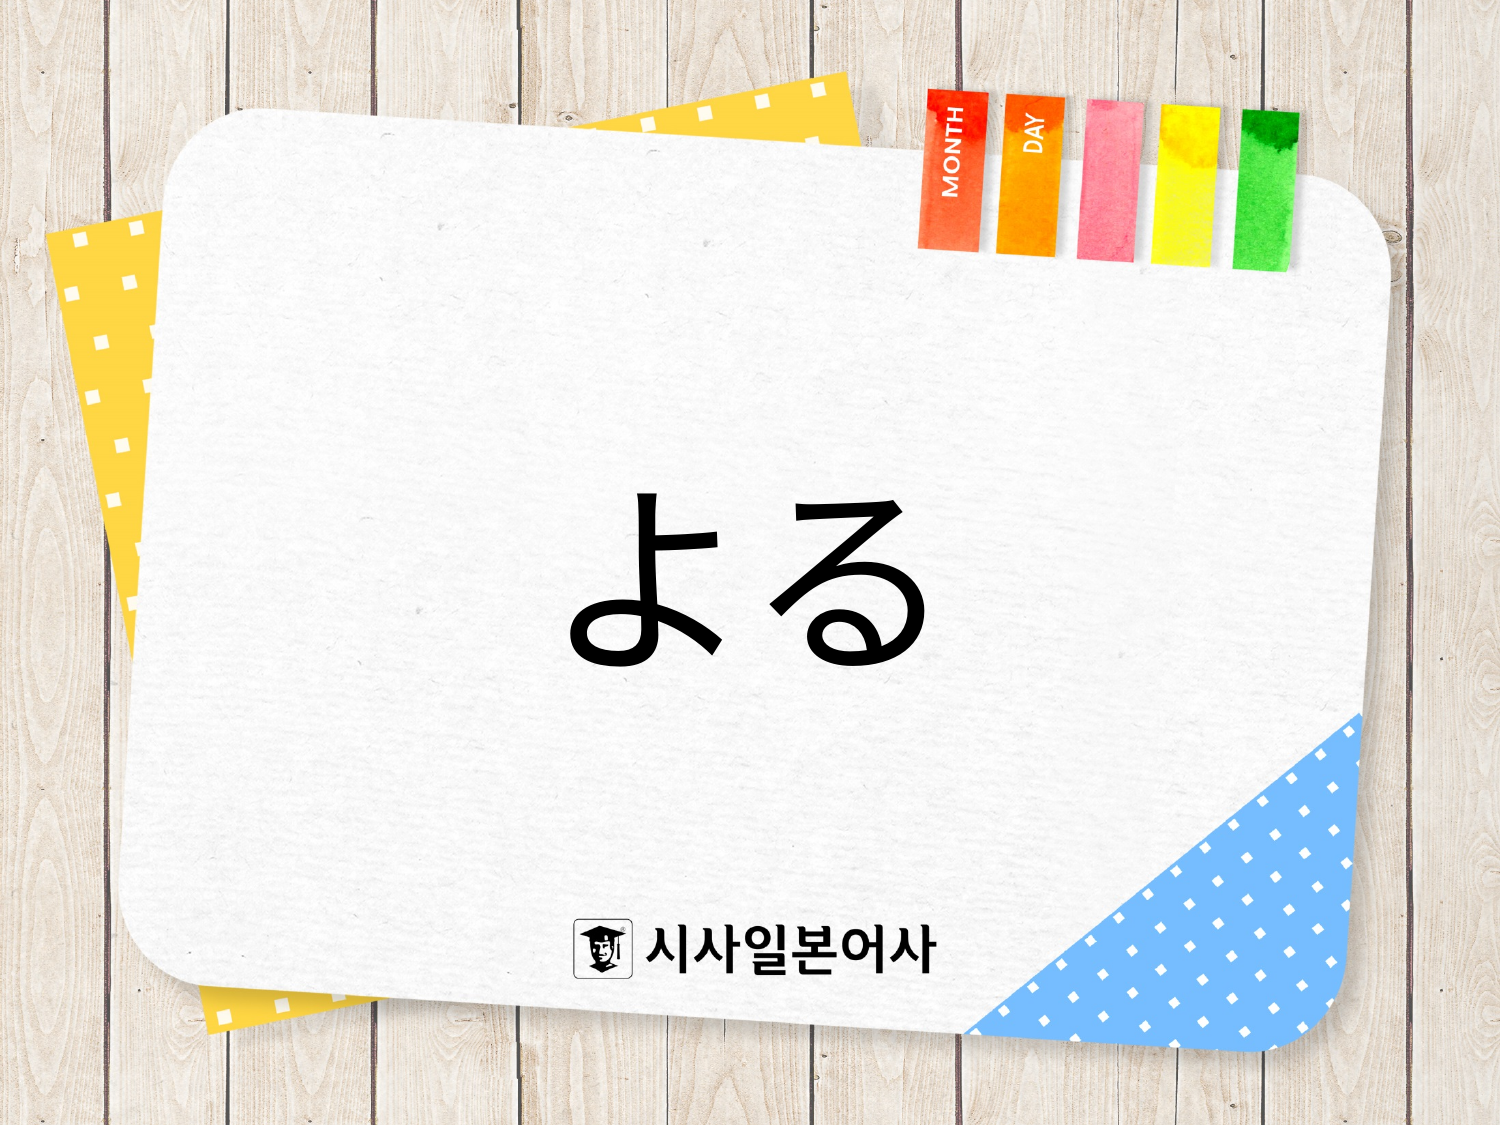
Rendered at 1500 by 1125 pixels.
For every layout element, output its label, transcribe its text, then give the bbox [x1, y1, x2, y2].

picture [0, 0, 1500, 1125]
title よる [75, 338, 1425, 811]
